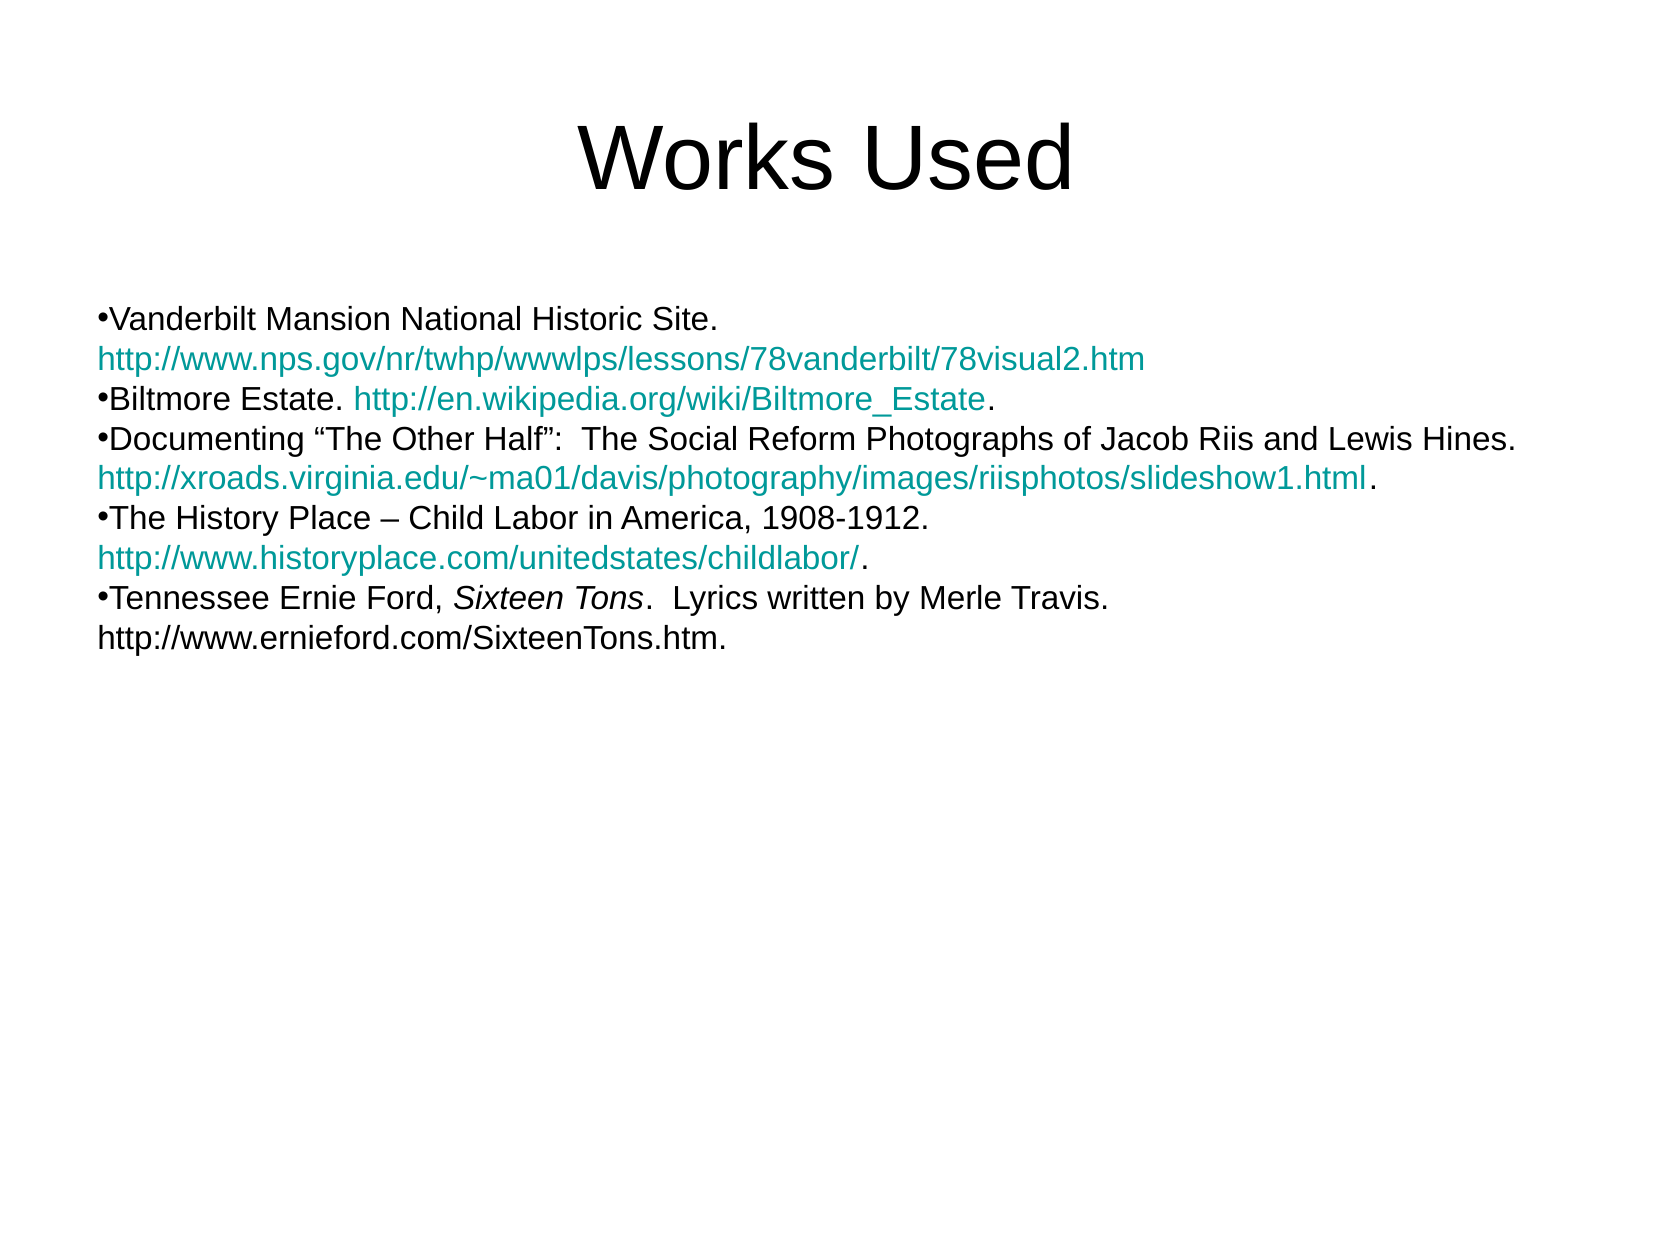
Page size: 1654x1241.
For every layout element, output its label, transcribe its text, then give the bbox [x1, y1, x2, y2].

text_box Vanderbilt Mansion National Historic Site. http://www.nps.gov/nr/twhp/wwwlps/lessons/78vanderbilt/78visual2.htm Biltmore Estate. http://en.wikipedia.org/wiki/Biltmore_Estate. Documenting “The Other Half”: The Social Reform Photographs of Jacob Riis and Lewis Hines. http://xroads.virginia.edu/~ma01/davis/photography/images/riisphotos/slideshow1.html. The History Place – Child Labor in America, 1908-1912. http://www.historyplace.com/unitedstates/childlabor/. Tennessee Ernie Ford, Sixteen Tons. Lyrics written by Merle Travis. http://www.ernieford.com/SixteenTons.htm. [82, 289, 1571, 1108]
text_box Works Used [82, 49, 1571, 257]
